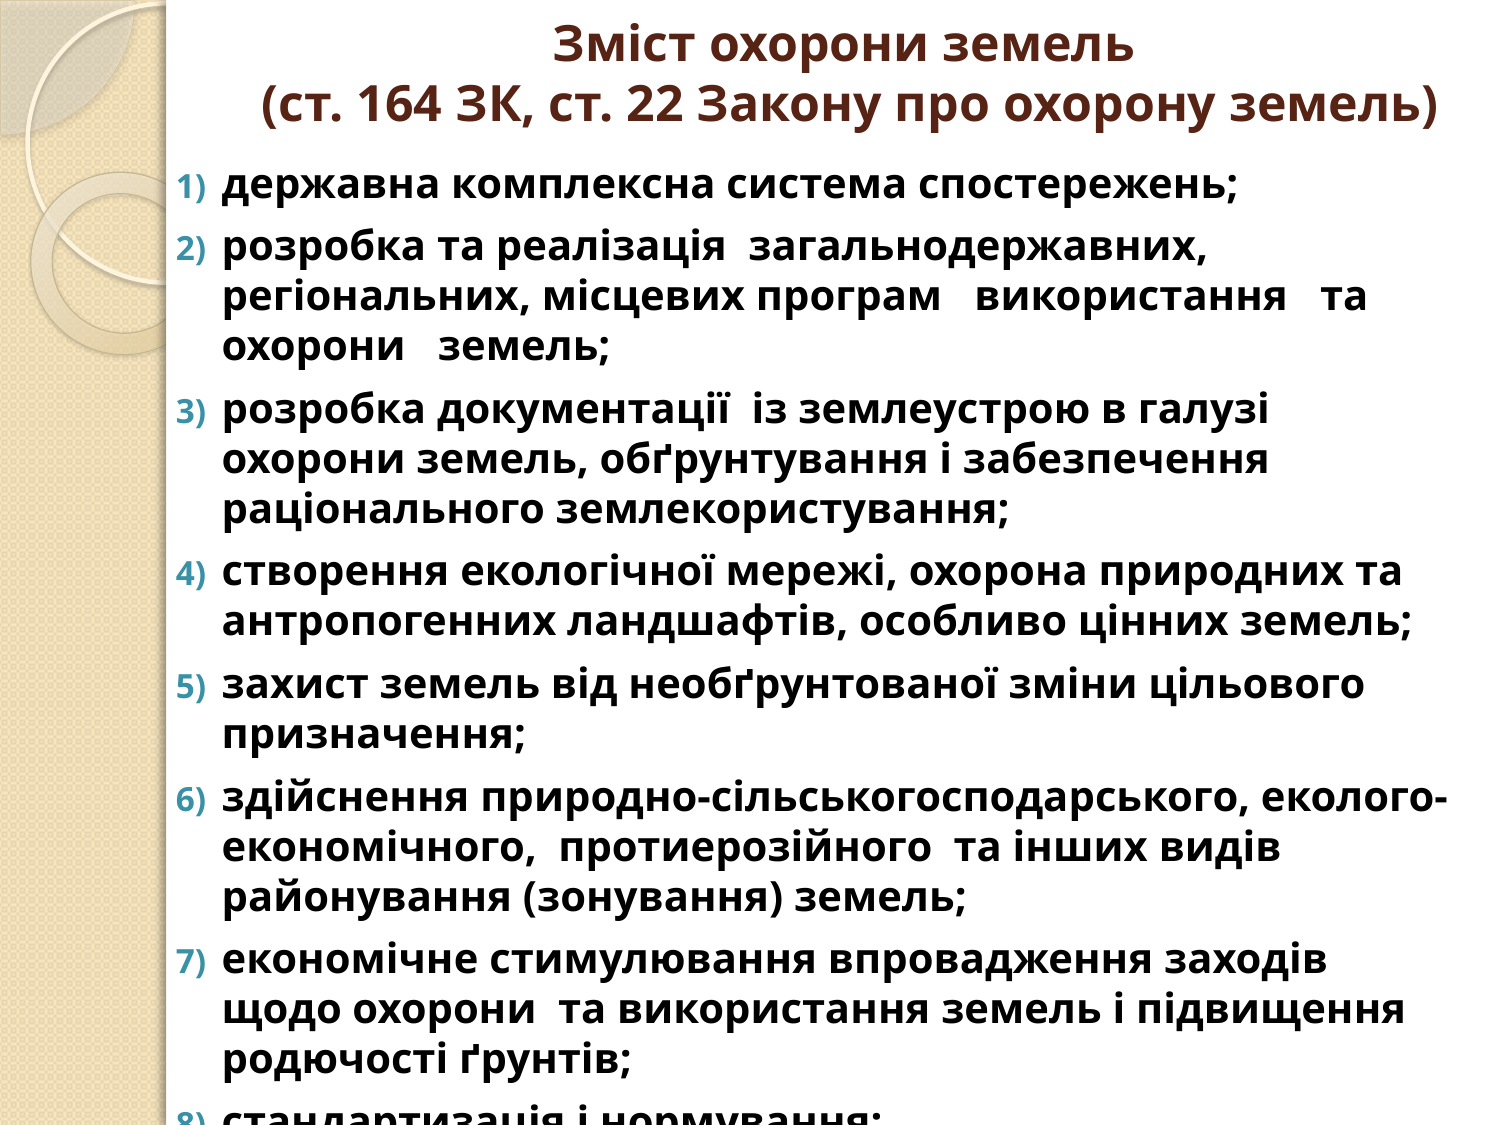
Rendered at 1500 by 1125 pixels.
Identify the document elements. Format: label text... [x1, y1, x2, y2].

title Зміст охорони земель (ст. 164 ЗК, ст. 22 Закону про охорону земель) [235, 7, 1466, 135]
list державна комплексна система спостережень; розробка та реалізація загальнодержавних, регіональних, місцевих програм використання та охорони земель; розробка документації із землеустрою в галузі охорони земель, обґрунтування і забезпечення раціонального землекористування; створення екологічної мережі, охорона природних та антропогенних ландшафтів, особливо цінних земель; захист земель від необґрунтованої зміни цільового призначення; здійснення природно-сільськогосподарського, еколого-економічного, протиерозійного та інших видів районування (зонування) земель; економічне стимулювання впровадження заходів щодо охорони та використання земель і підвищення родючості ґрунтів; стандартизація і нормування; рекультивація та консервація земель; меліорація земель. [147, 148, 1466, 1107]
